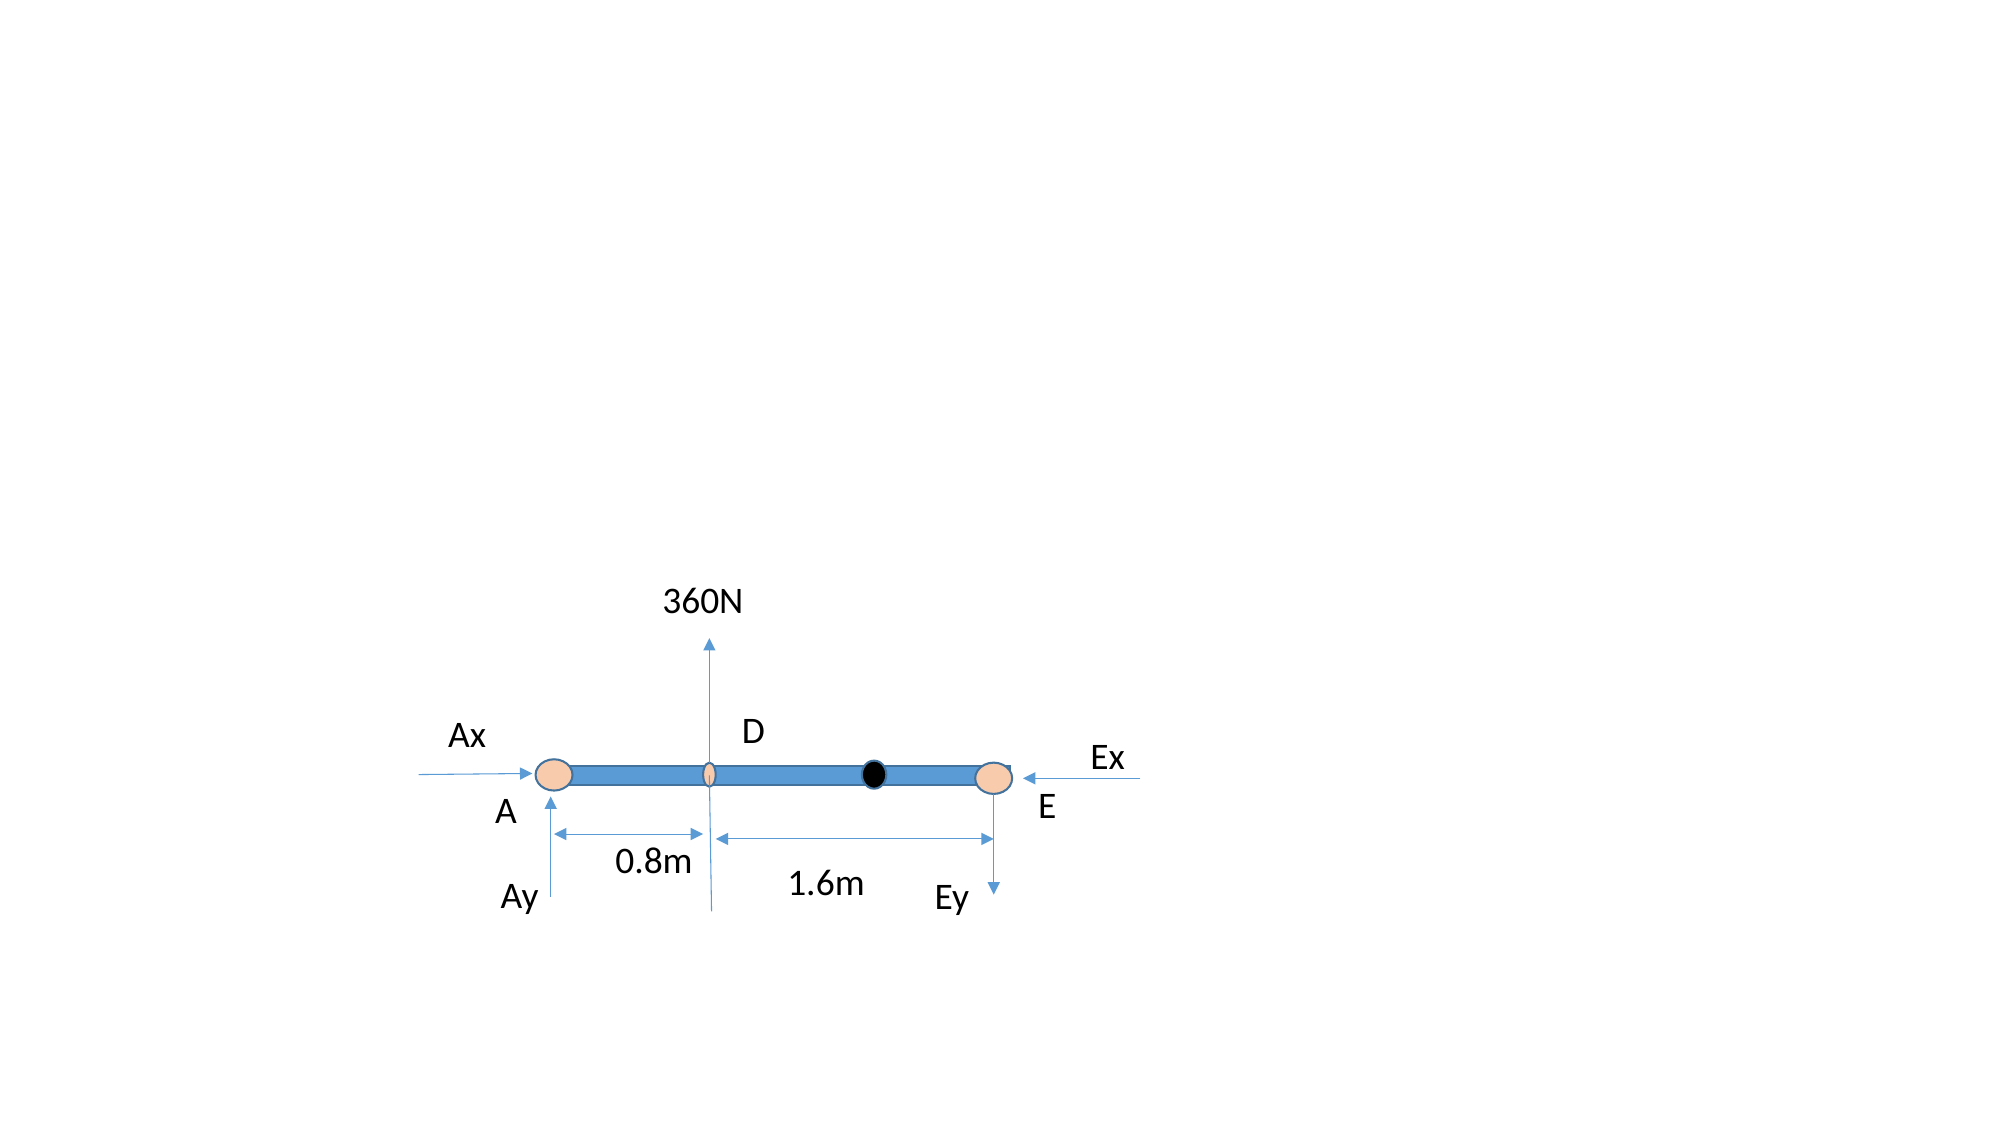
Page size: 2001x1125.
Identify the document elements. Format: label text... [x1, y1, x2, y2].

text_box E [1036, 773, 1072, 778]
text_box A [480, 778, 532, 838]
text_box [884, 765, 980, 786]
text_box Ex [1075, 779, 1140, 785]
text_box [534, 758, 574, 792]
text_box [714, 765, 864, 786]
text_box [702, 761, 717, 788]
text_box [974, 761, 1014, 795]
text_box D [727, 698, 780, 759]
text_box Ey [919, 864, 985, 925]
text_box 1.6m [772, 850, 880, 911]
text_box Ay [485, 863, 554, 924]
text_box Ex [1075, 724, 1140, 778]
text_box E [1023, 779, 1072, 834]
text_box 0.8m [600, 828, 708, 889]
text_box [860, 759, 888, 790]
text_box [570, 765, 704, 786]
text_box Ax [433, 702, 502, 763]
text_box 360N [647, 568, 759, 629]
